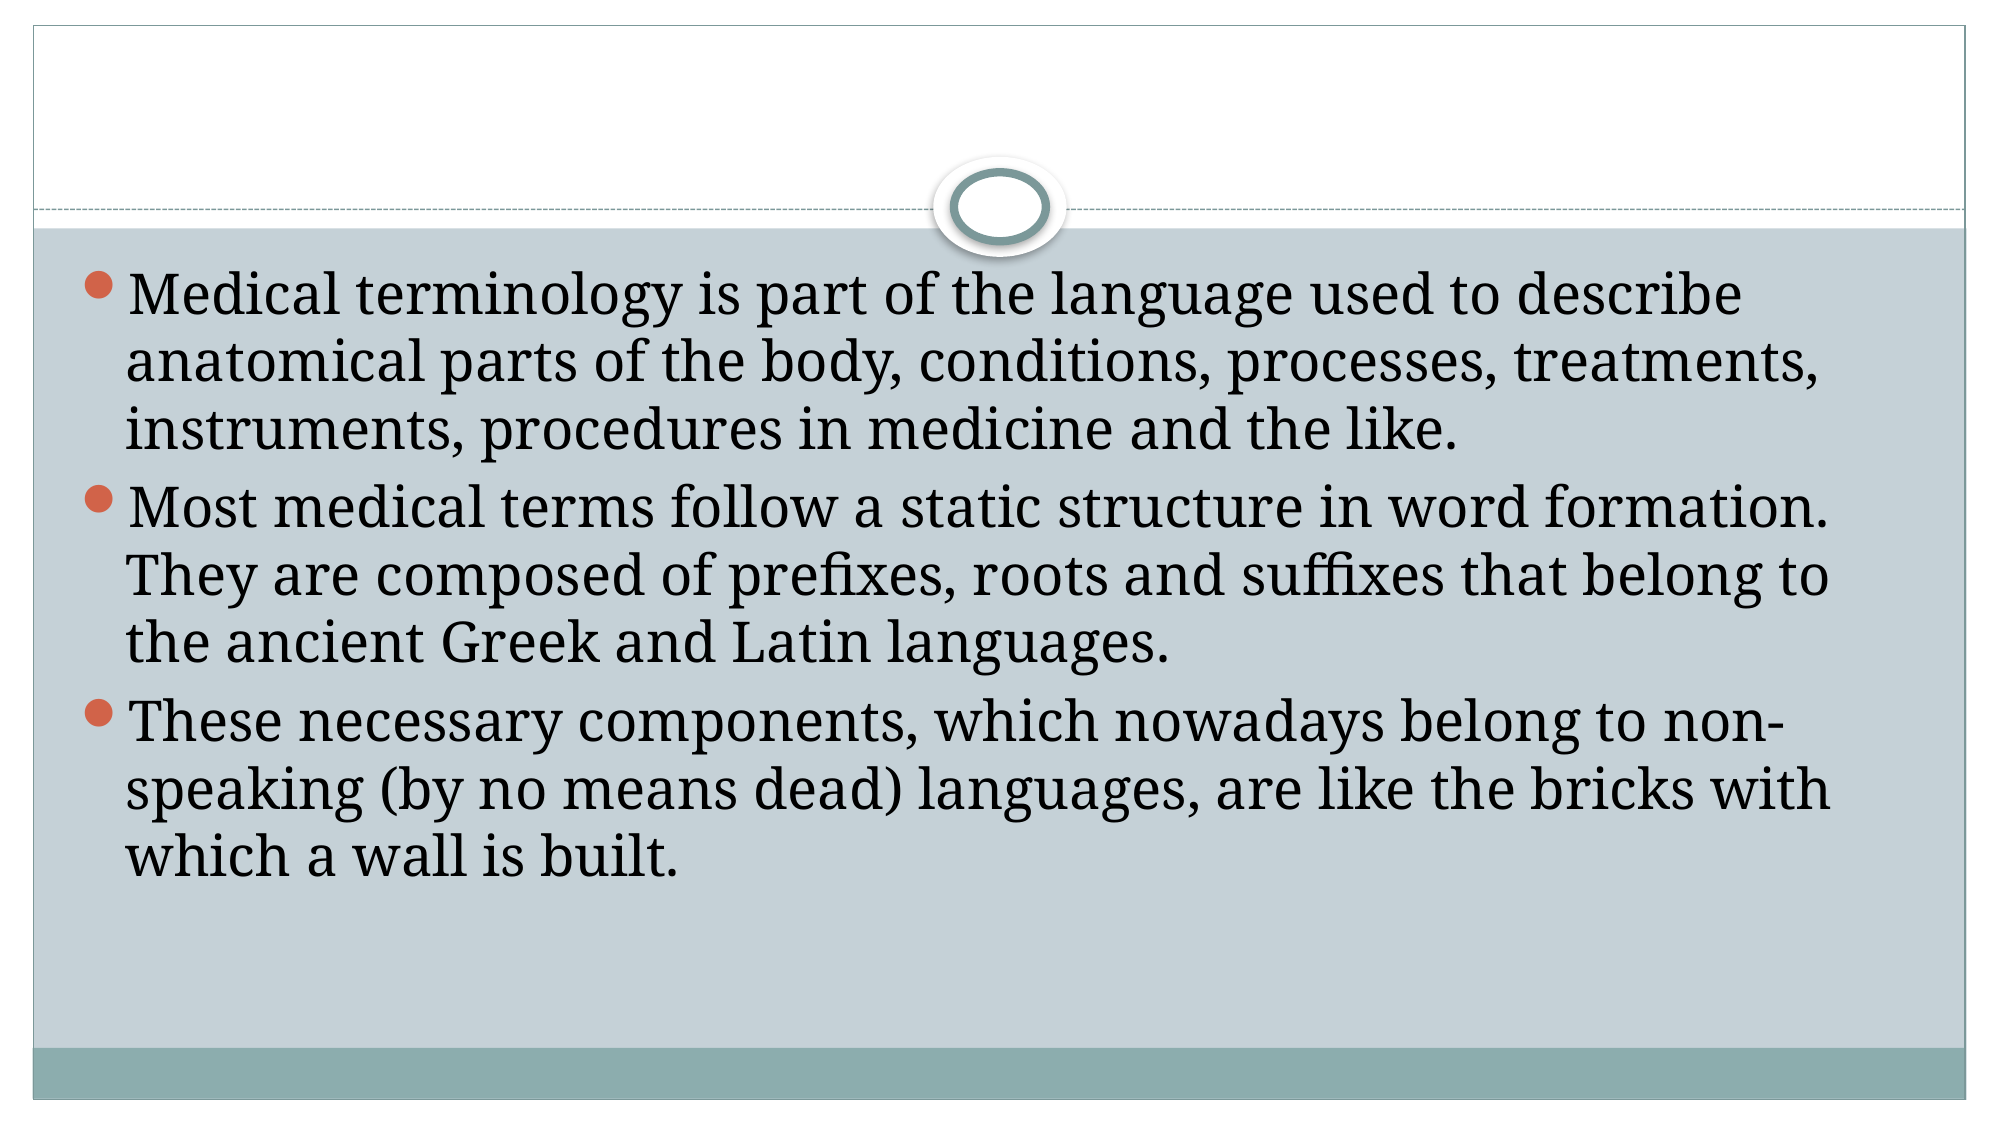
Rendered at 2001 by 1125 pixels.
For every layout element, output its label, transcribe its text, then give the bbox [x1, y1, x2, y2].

list Medical terminology is part of the language used to describe anatomical parts of the body, conditions, processes, treatments, instruments, procedures in medicine and the like. Most medical terms follow a static structure in word formation. They are composed of prefixes, roots and suffixes that belong to the ancient Greek and Latin languages. These necessary components, which nowadays belong to non-speaking (by no means dead) languages, are like the bricks with which a wall is built. [66, 250, 1926, 1001]
